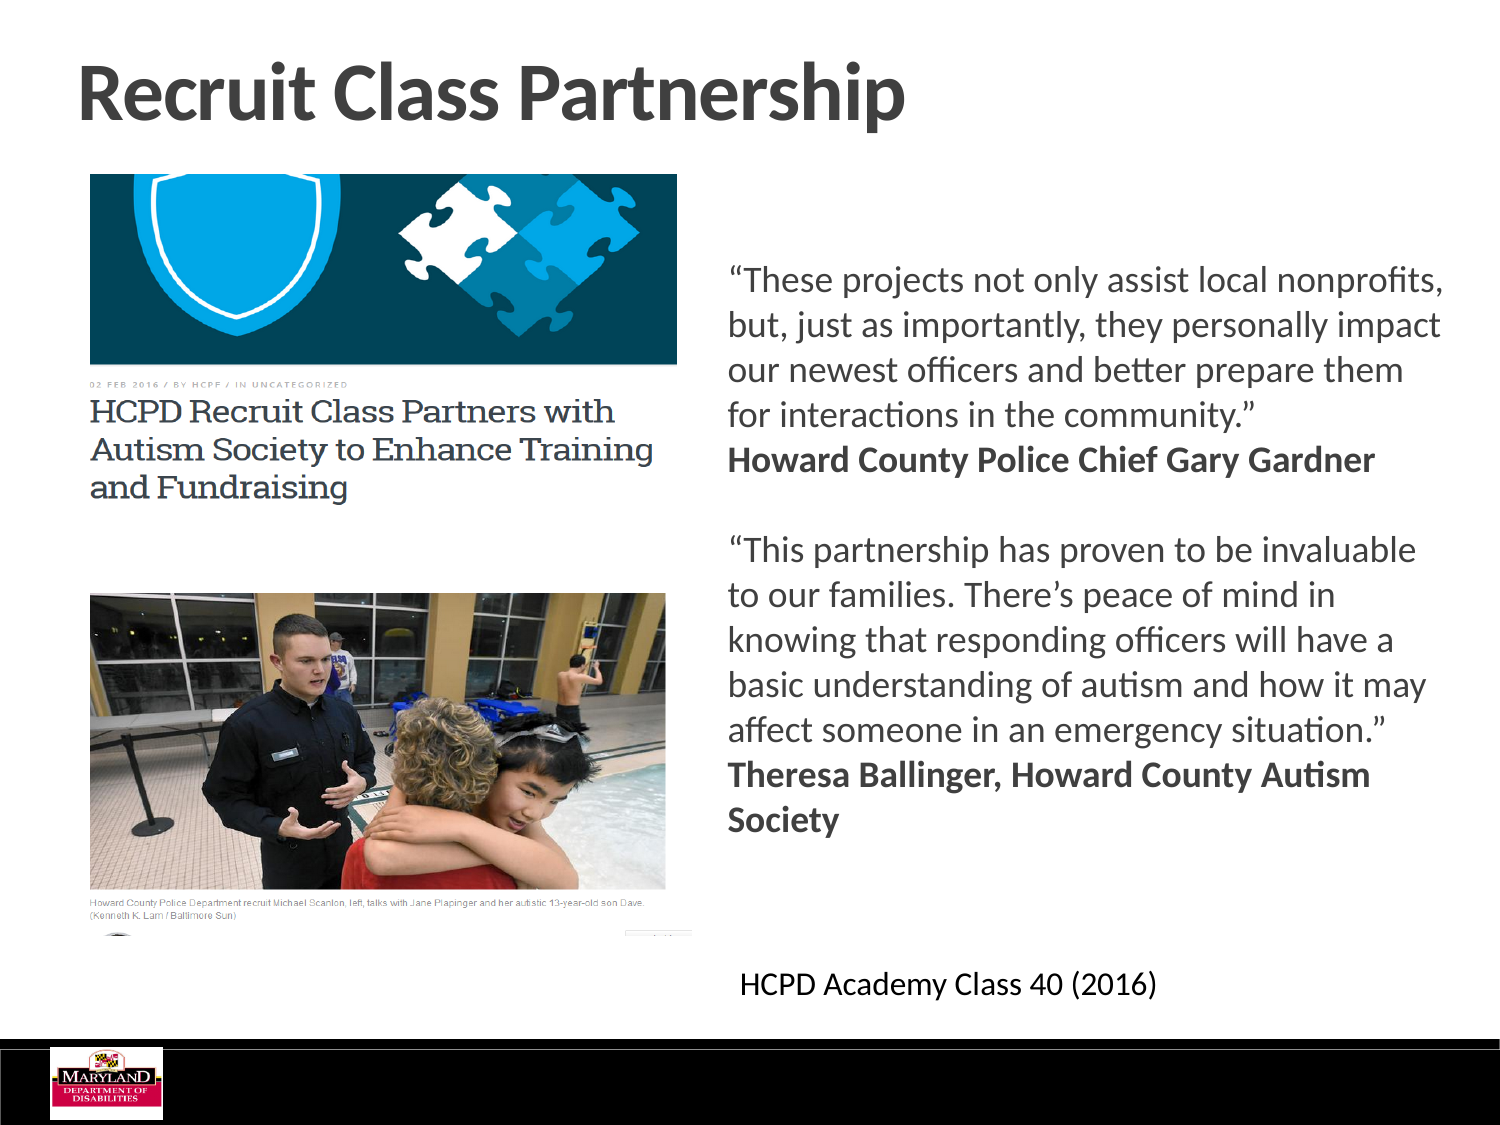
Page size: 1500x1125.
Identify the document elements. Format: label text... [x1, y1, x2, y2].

picture [151, 174, 321, 319]
text_box “These projects not only assist local nonprofits, but, just as importantly, they personally impact our newest officers and better prepare them for interactions in the community.” Howard County Police Chief Gary Gardner “This partnership has proven to be invaluable to our families. There’s peace of mind in knowing that responding officers will have a basic understanding of autism and how it may affect someone in an emergency situation.” Theresa Ballinger, Howard County Autism Society [712, 247, 1463, 893]
picture [61, 174, 693, 511]
text_box HCPD Academy Class 40 (2016) [574, 954, 1188, 1010]
picture [399, 183, 516, 283]
picture [76, 585, 693, 937]
title Recruit Class Partnership [62, 45, 1413, 1000]
picture [50, 1047, 163, 1120]
